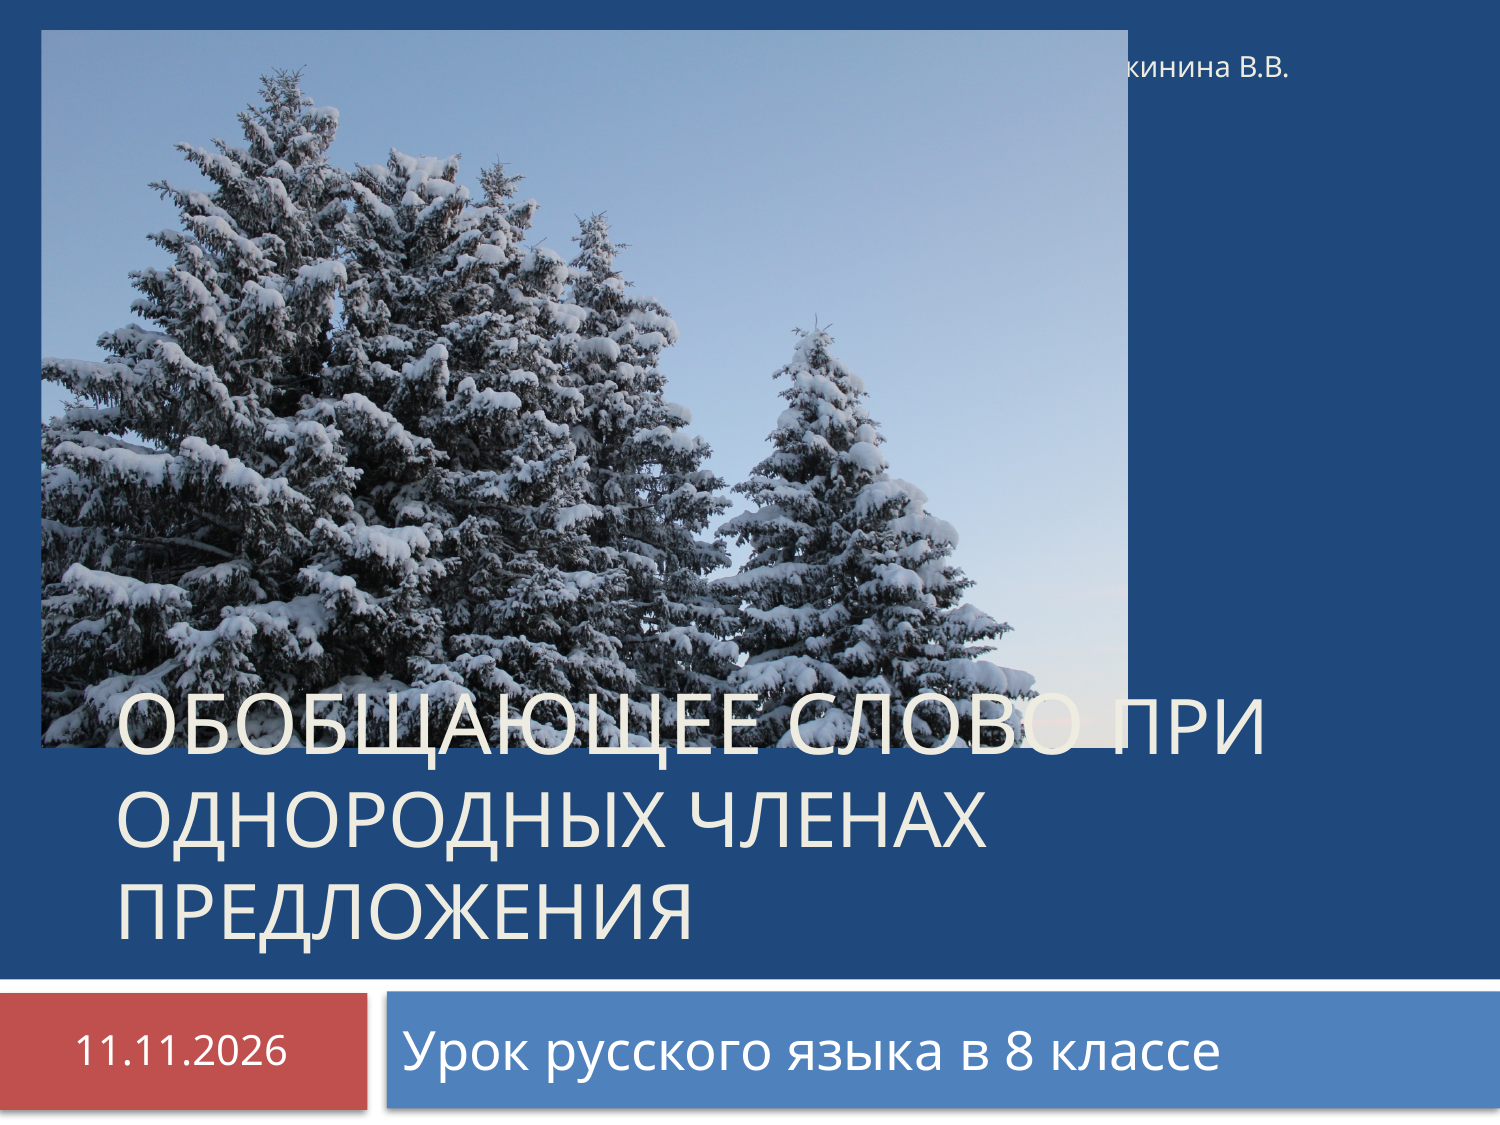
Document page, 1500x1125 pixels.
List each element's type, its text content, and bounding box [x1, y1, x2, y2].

picture [40, 30, 1129, 748]
footer Дружинина В.В. [1133, 38, 1305, 99]
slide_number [12, 995, 350, 1108]
title Обобщающее слово при однородных членах предложения [100, 662, 1450, 963]
subtitle Урок русского языка в 8 классе [387, 992, 1488, 1105]
